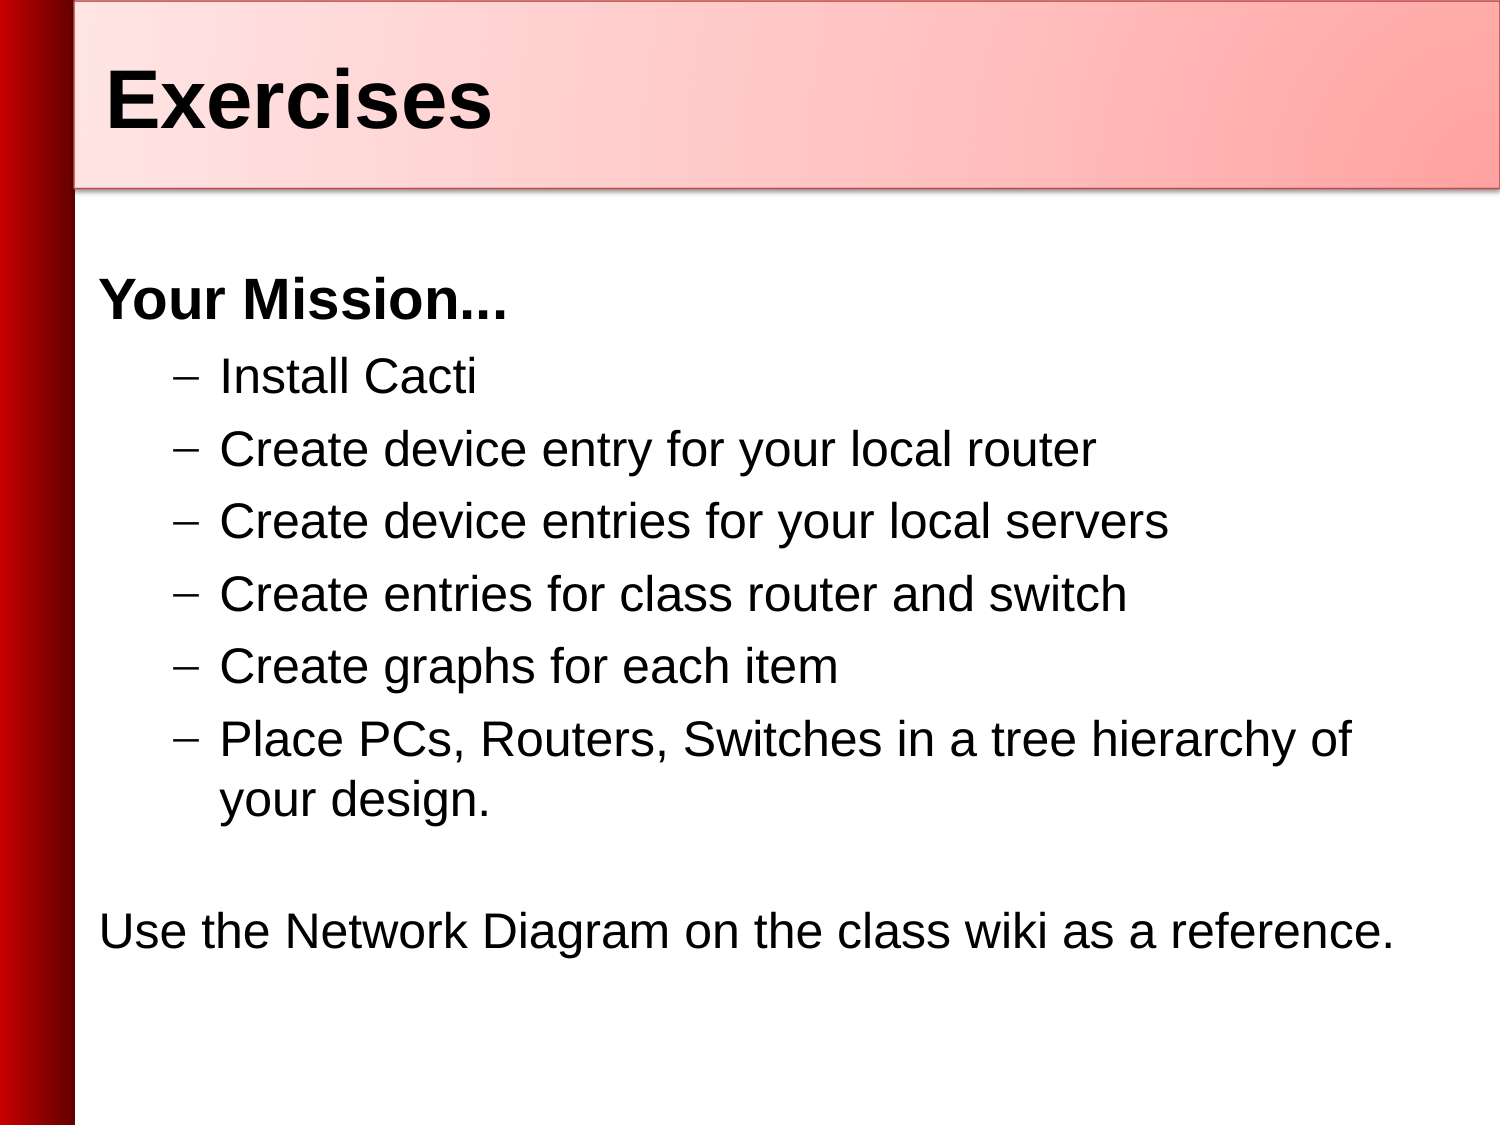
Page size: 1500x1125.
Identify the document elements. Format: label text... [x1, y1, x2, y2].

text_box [65, 0, 1500, 201]
text_box Your Mission... Install Cacti Create device entry for your local router Create device entries for your local servers Create entries for class router and switch Create graphs for each item Place PCs, Routers, Switches in a tree hierarchy of your design. Use the Network Diagram on the class wiki as a reference. [83, 249, 1434, 1100]
